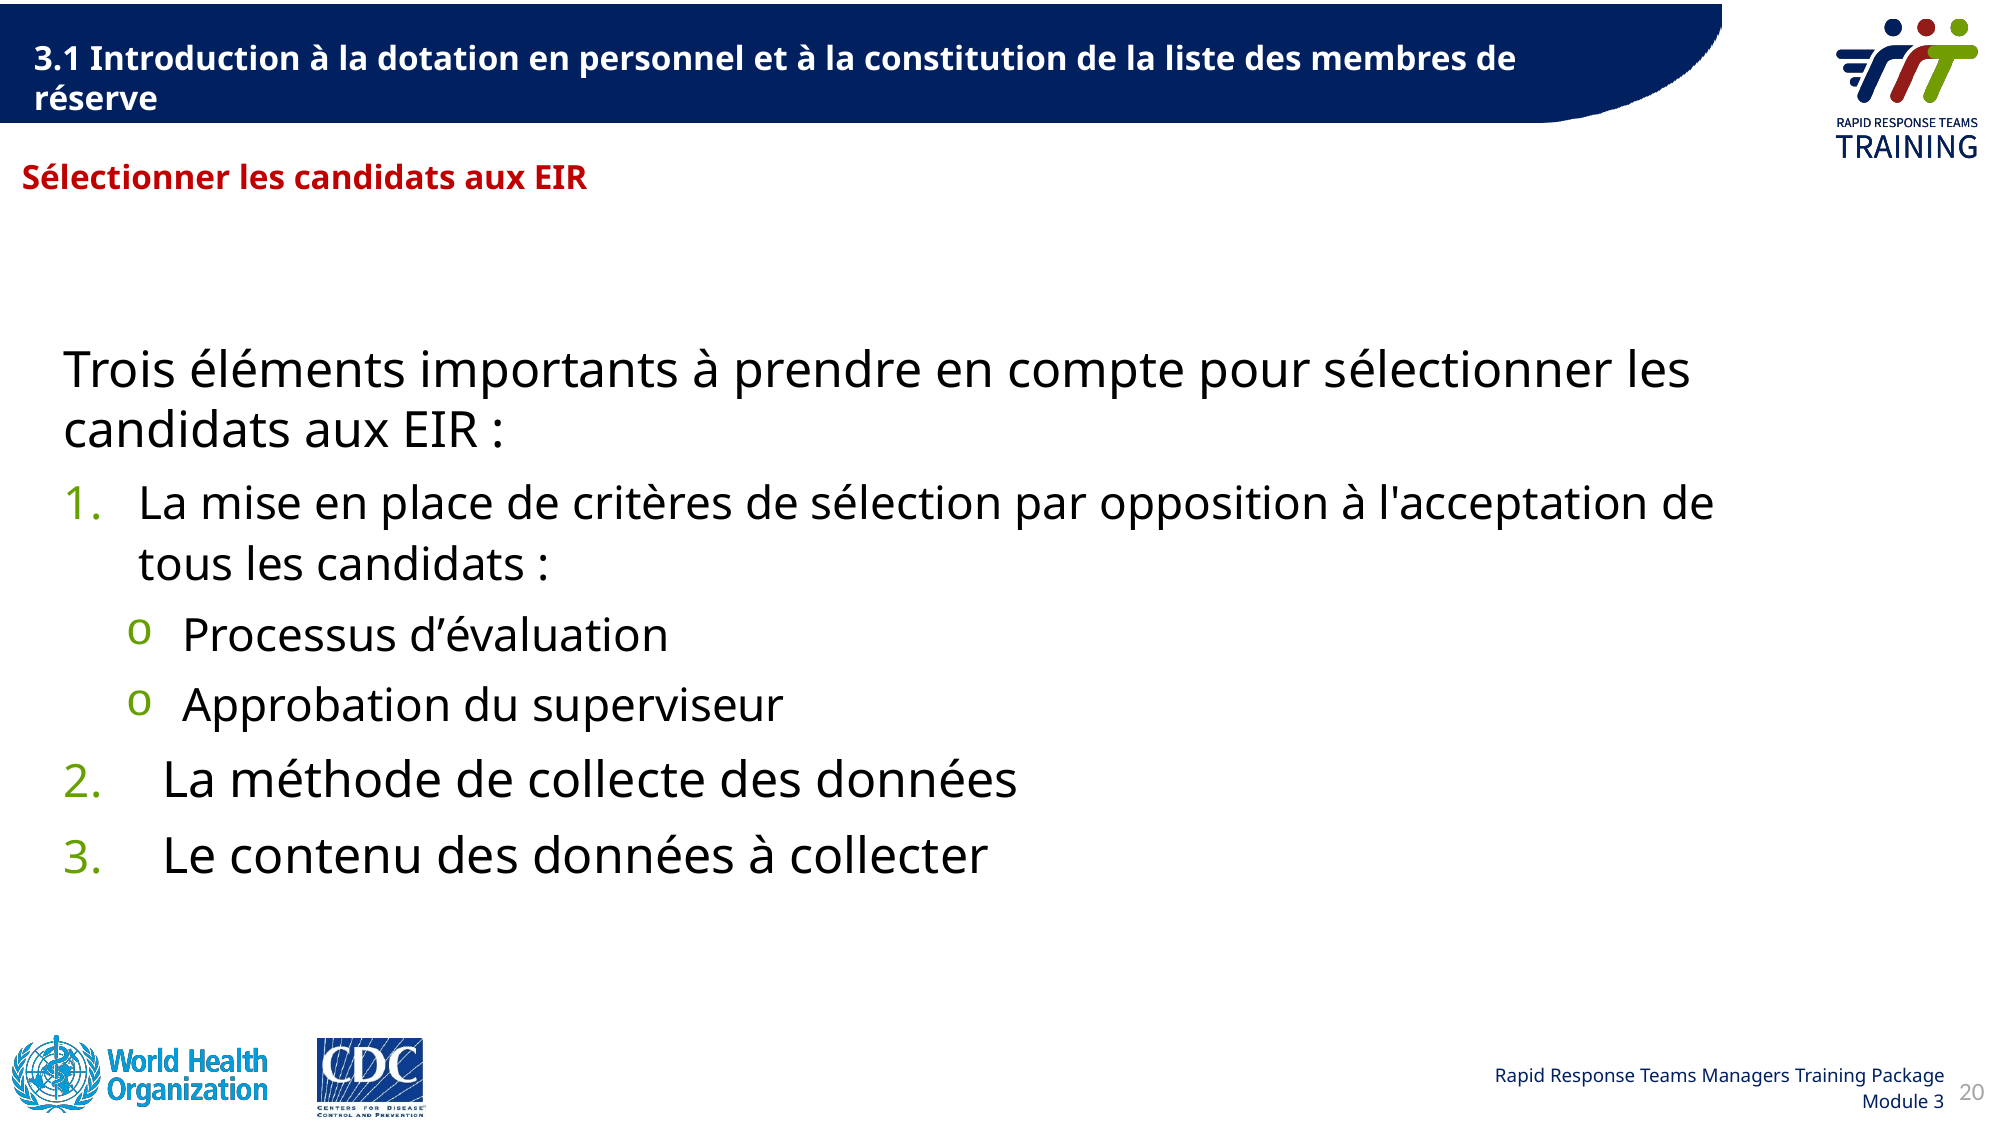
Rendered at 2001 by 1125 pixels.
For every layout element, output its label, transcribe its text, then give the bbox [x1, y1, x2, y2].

picture [59, 1035, 267, 1113]
picture [12, 1083, 48, 1113]
picture [50, 1108, 62, 1113]
picture [71, 1053, 90, 1091]
picture [40, 1062, 47, 1070]
picture [34, 1054, 43, 1078]
picture [30, 1083, 37, 1091]
picture [46, 1056, 54, 1062]
text_box 3.1 Introduction à la dotation en personnel et à la constitution de la liste des membres de réserve [19, 29, 1579, 125]
picture [1835, 19, 1978, 167]
picture [0, 4, 1722, 123]
picture [317, 1038, 426, 1117]
picture [12, 1035, 54, 1068]
picture [22, 1062, 26, 1077]
picture [24, 1054, 36, 1087]
picture [36, 1088, 78, 1105]
slide_number 20 [1930, 1067, 2000, 1125]
text_box Trois éléments importants à prendre en compte pour sélectionner les candidats aux EIR : La mise en place de critères de sélection par opposition à l'acceptation de tous les candidats : Processus dʼévaluation Approbation du superviseur 2. La méthode de collecte des données 3. Le contenu des données à collecter [48, 330, 1781, 892]
title Sélectionner les candidats aux EIR [18, 82, 1782, 274]
